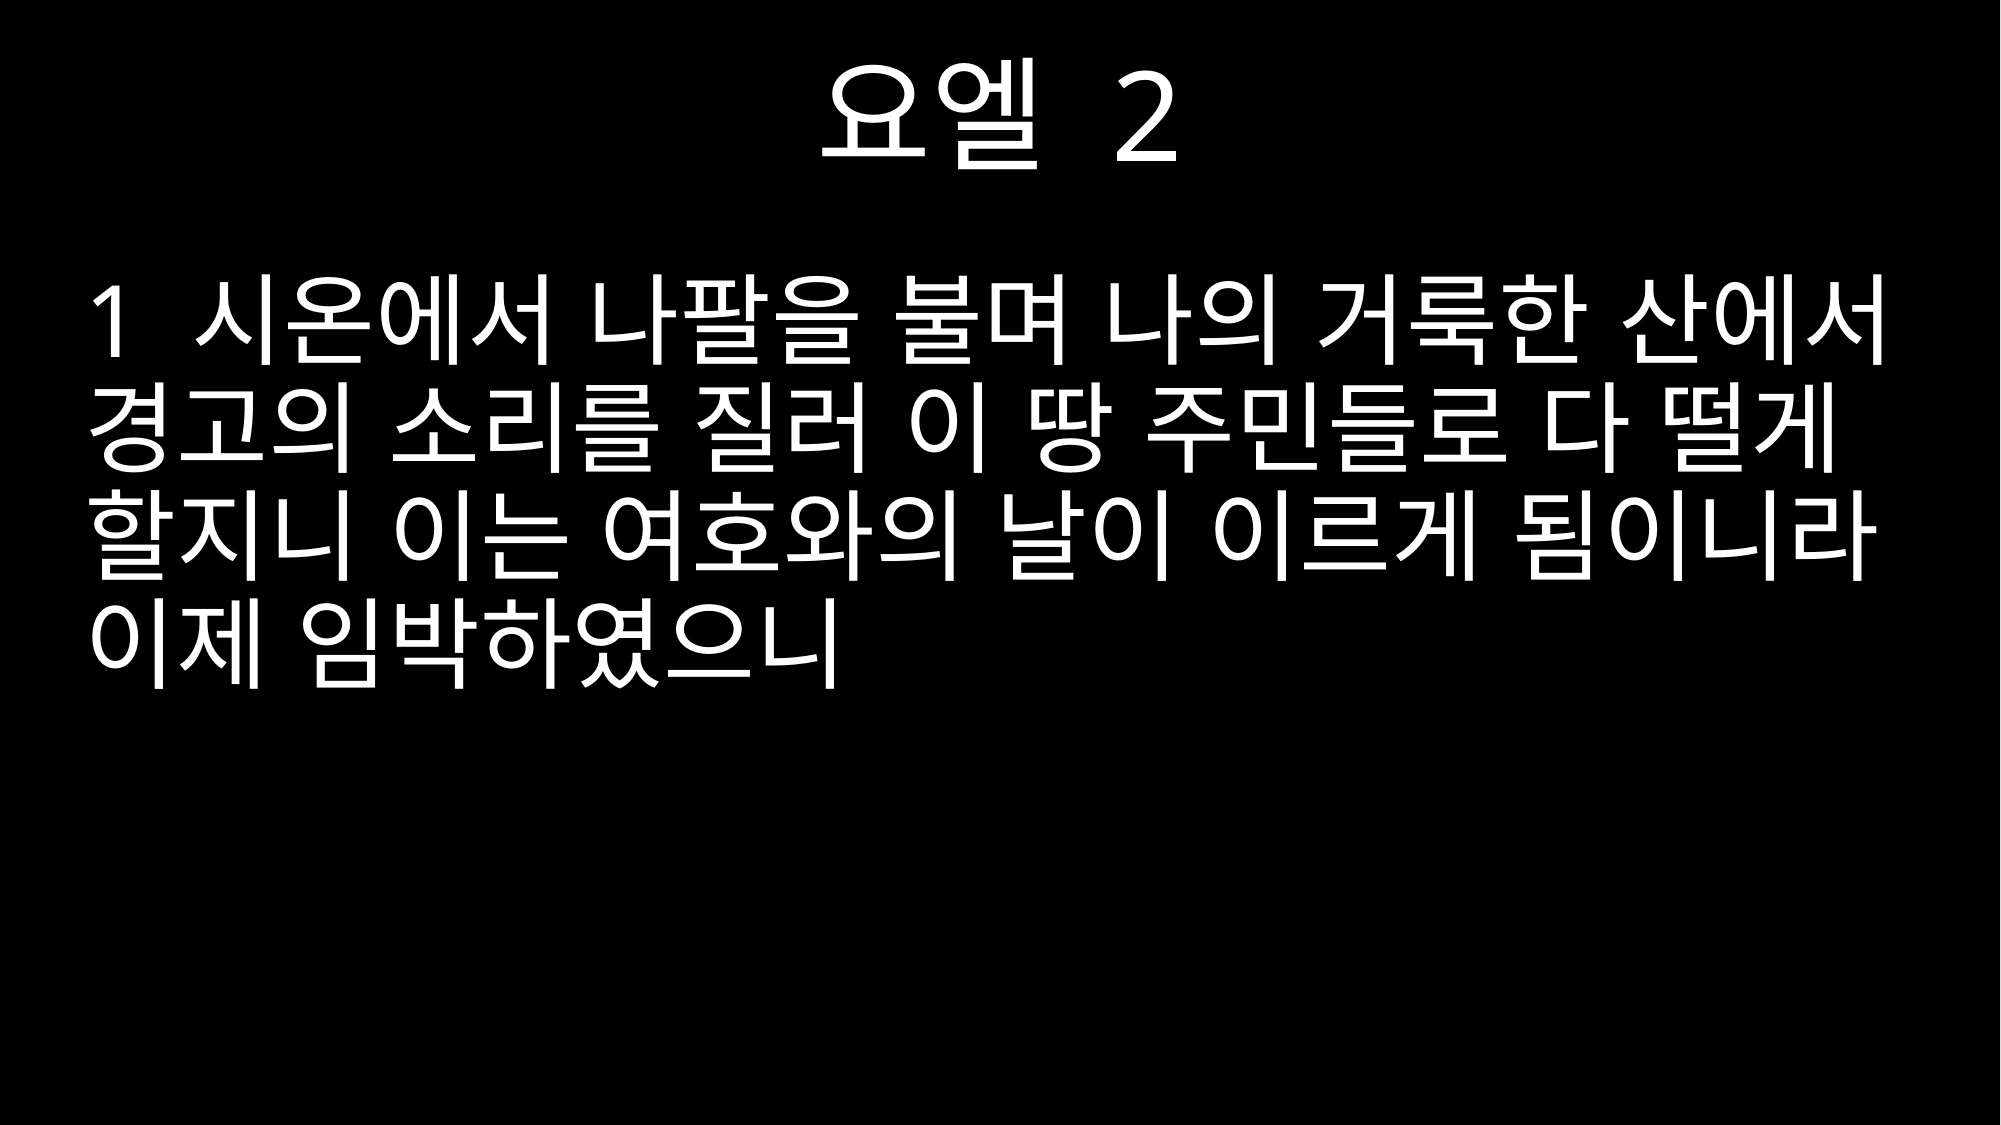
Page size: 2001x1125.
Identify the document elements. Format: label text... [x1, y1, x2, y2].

picture [0, 0, 2001, 1125]
footer 요엘 2 [0, 32, 2000, 192]
list 1 시온에서 나팔을 불며 나의 거룩한 산에서 경고의 소리를 질러 이 땅 주민들로 다 떨게 할지니 이는 여호와의 날이 이르게 됨이니라 이제 임박하였으니 [69, 263, 1953, 423]
